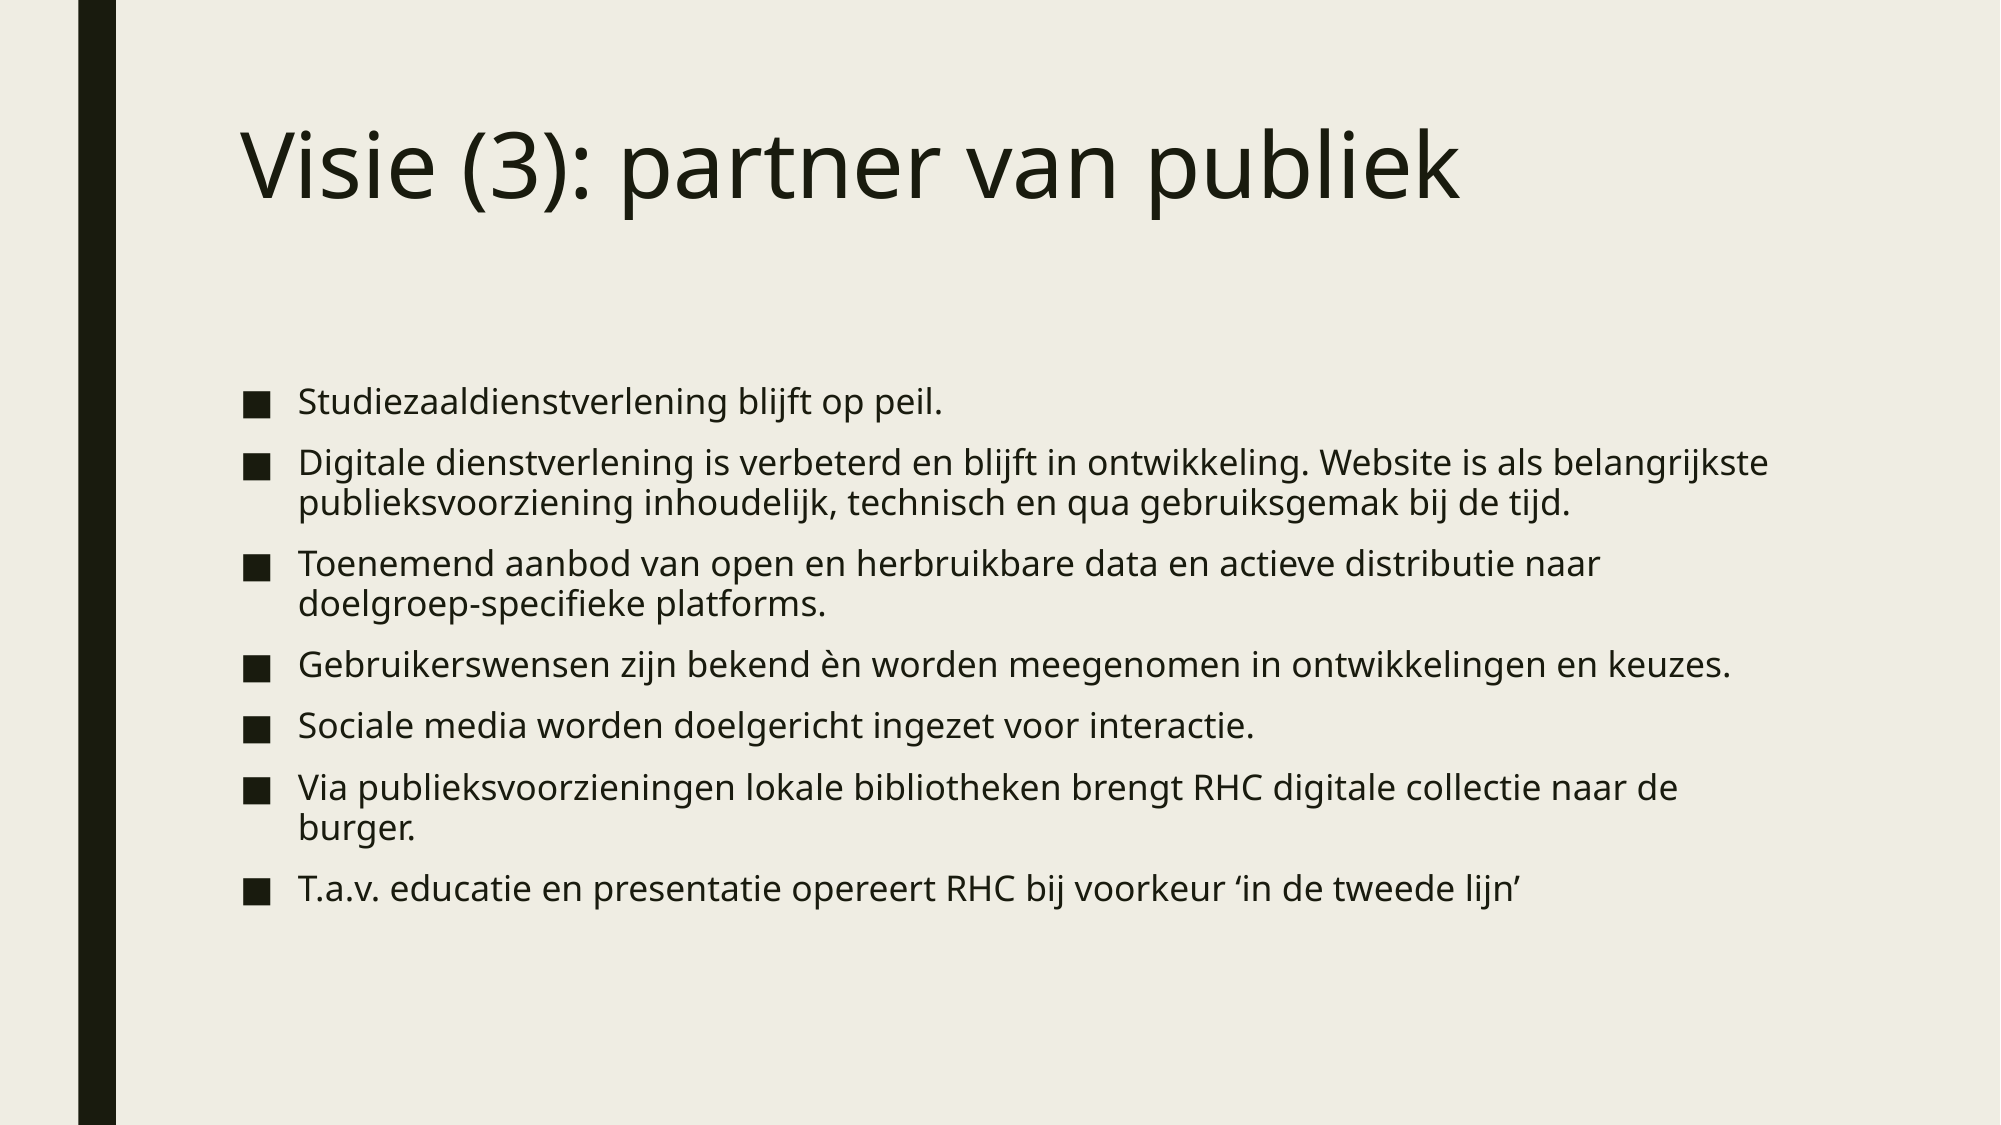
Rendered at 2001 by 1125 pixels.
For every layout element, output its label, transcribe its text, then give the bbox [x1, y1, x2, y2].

title Visie (3): partner van publiek [225, 112, 1800, 357]
list Studiezaaldienstverlening blijft op peil. Digitale dienstverlening is verbeterd en blijft in ontwikkeling. Website is als belangrijkste publieksvoorziening inhoudelijk, technisch en qua gebruiksgemak bij de tijd. Toenemend aanbod van open en herbruikbare data en actieve distributie naar doelgroep-specifieke platforms. Gebruikerswensen zijn bekend èn worden meegenomen in ontwikkelingen en keuzes. Sociale media worden doelgericht ingezet voor interactie. Via publieksvoorzieningen lokale bibliotheken brengt RHC digitale collectie naar de burger. T.a.v. educatie en presentatie opereert RHC bij voorkeur ‘in de tweede lijn’ [225, 375, 1800, 963]
